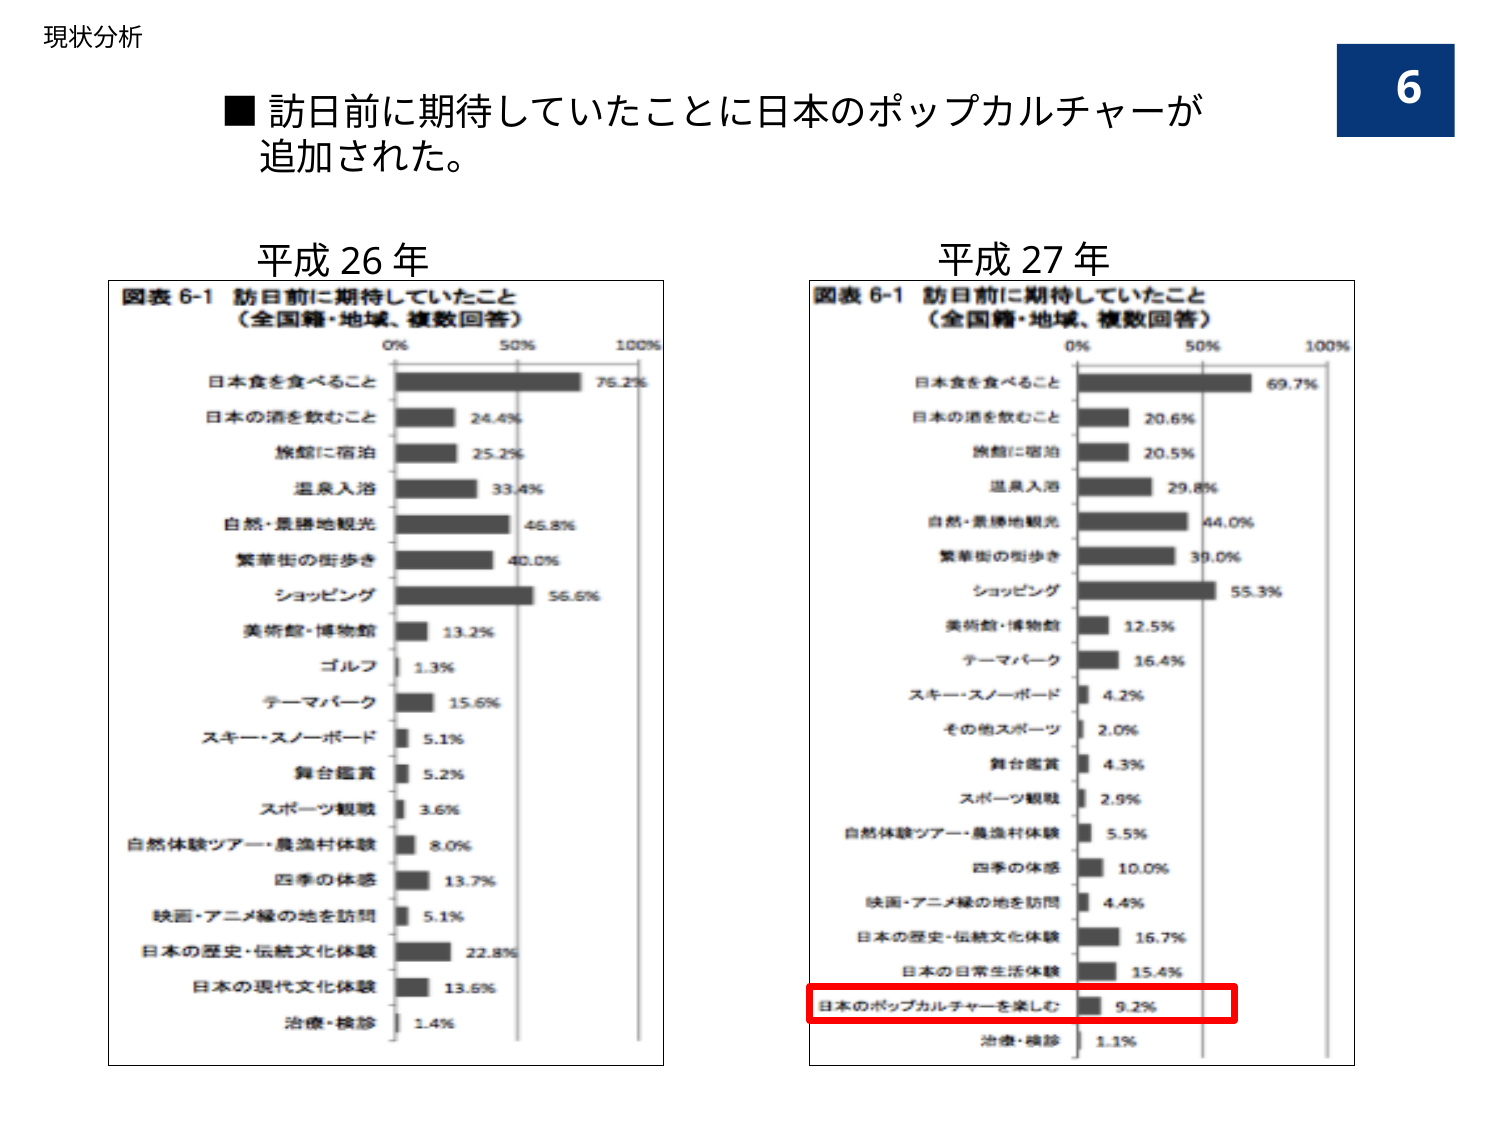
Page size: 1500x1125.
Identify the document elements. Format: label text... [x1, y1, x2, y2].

text_box 現状分析 [28, 13, 311, 59]
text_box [107, 227, 1355, 1067]
text_box ■訪日前に期待していたことに日本のポップカルチャーが 追加された。 [206, 80, 1275, 186]
slide_number 6 [1354, 59, 1438, 120]
